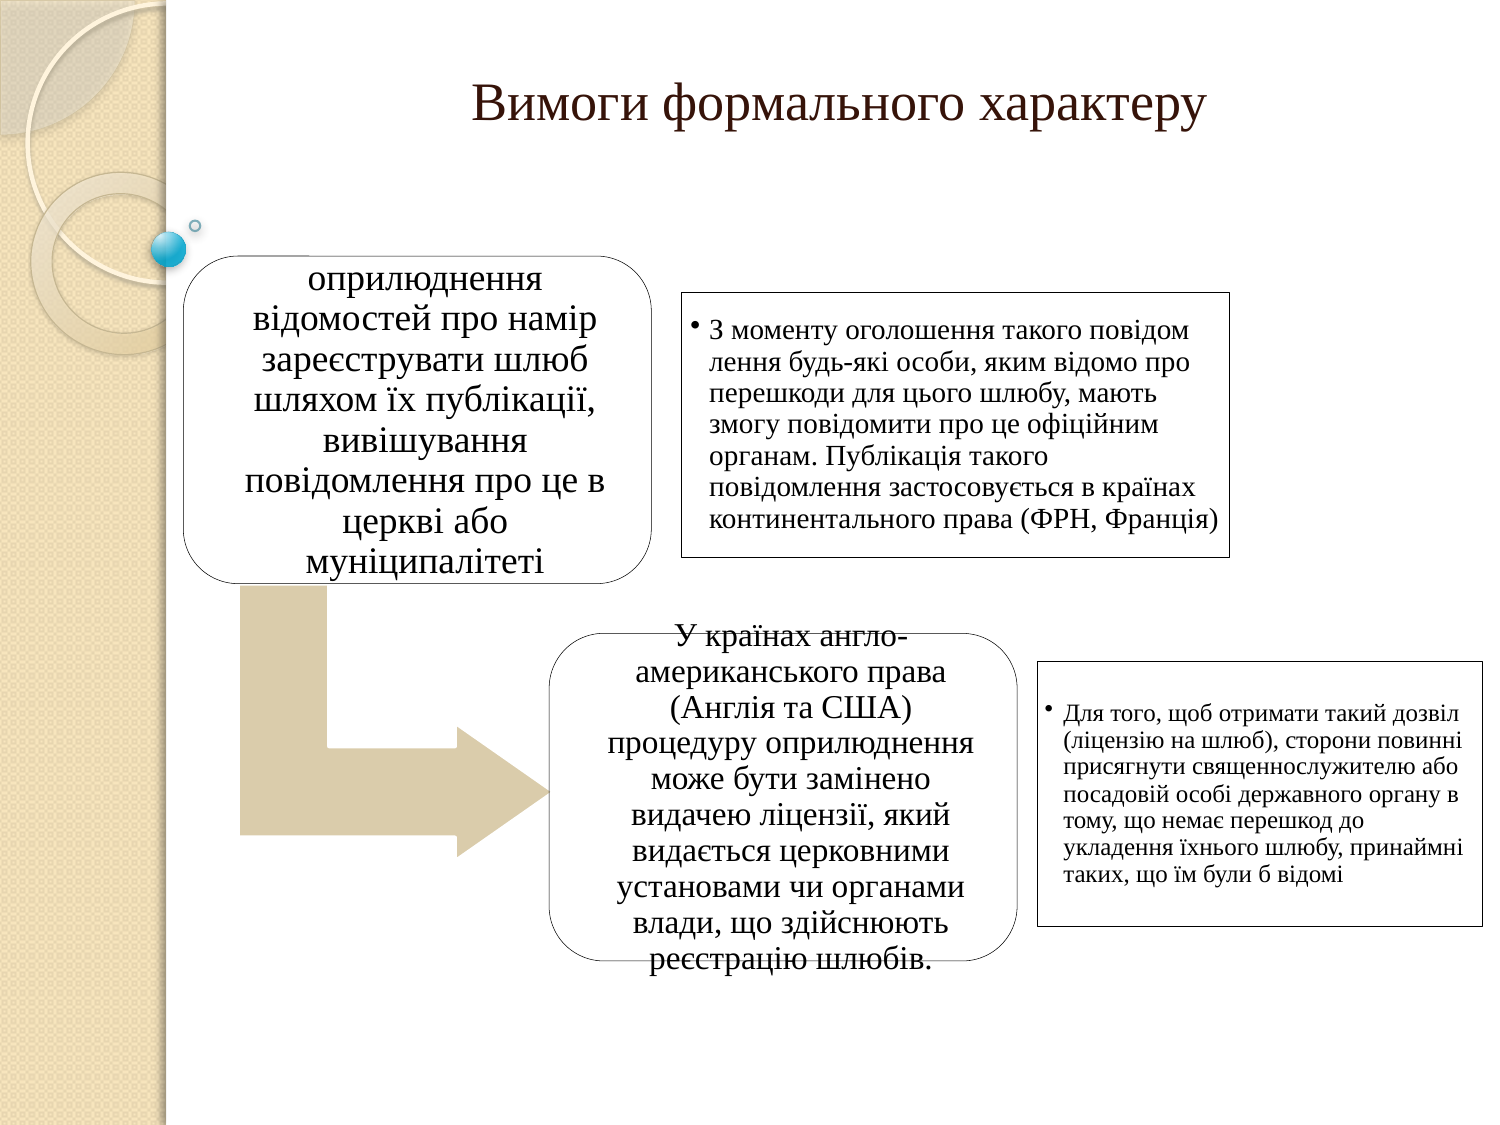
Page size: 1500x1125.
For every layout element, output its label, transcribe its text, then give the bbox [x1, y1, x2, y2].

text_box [182, 172, 1483, 1036]
subtitle Вимоги формального характеру [230, 66, 1446, 169]
